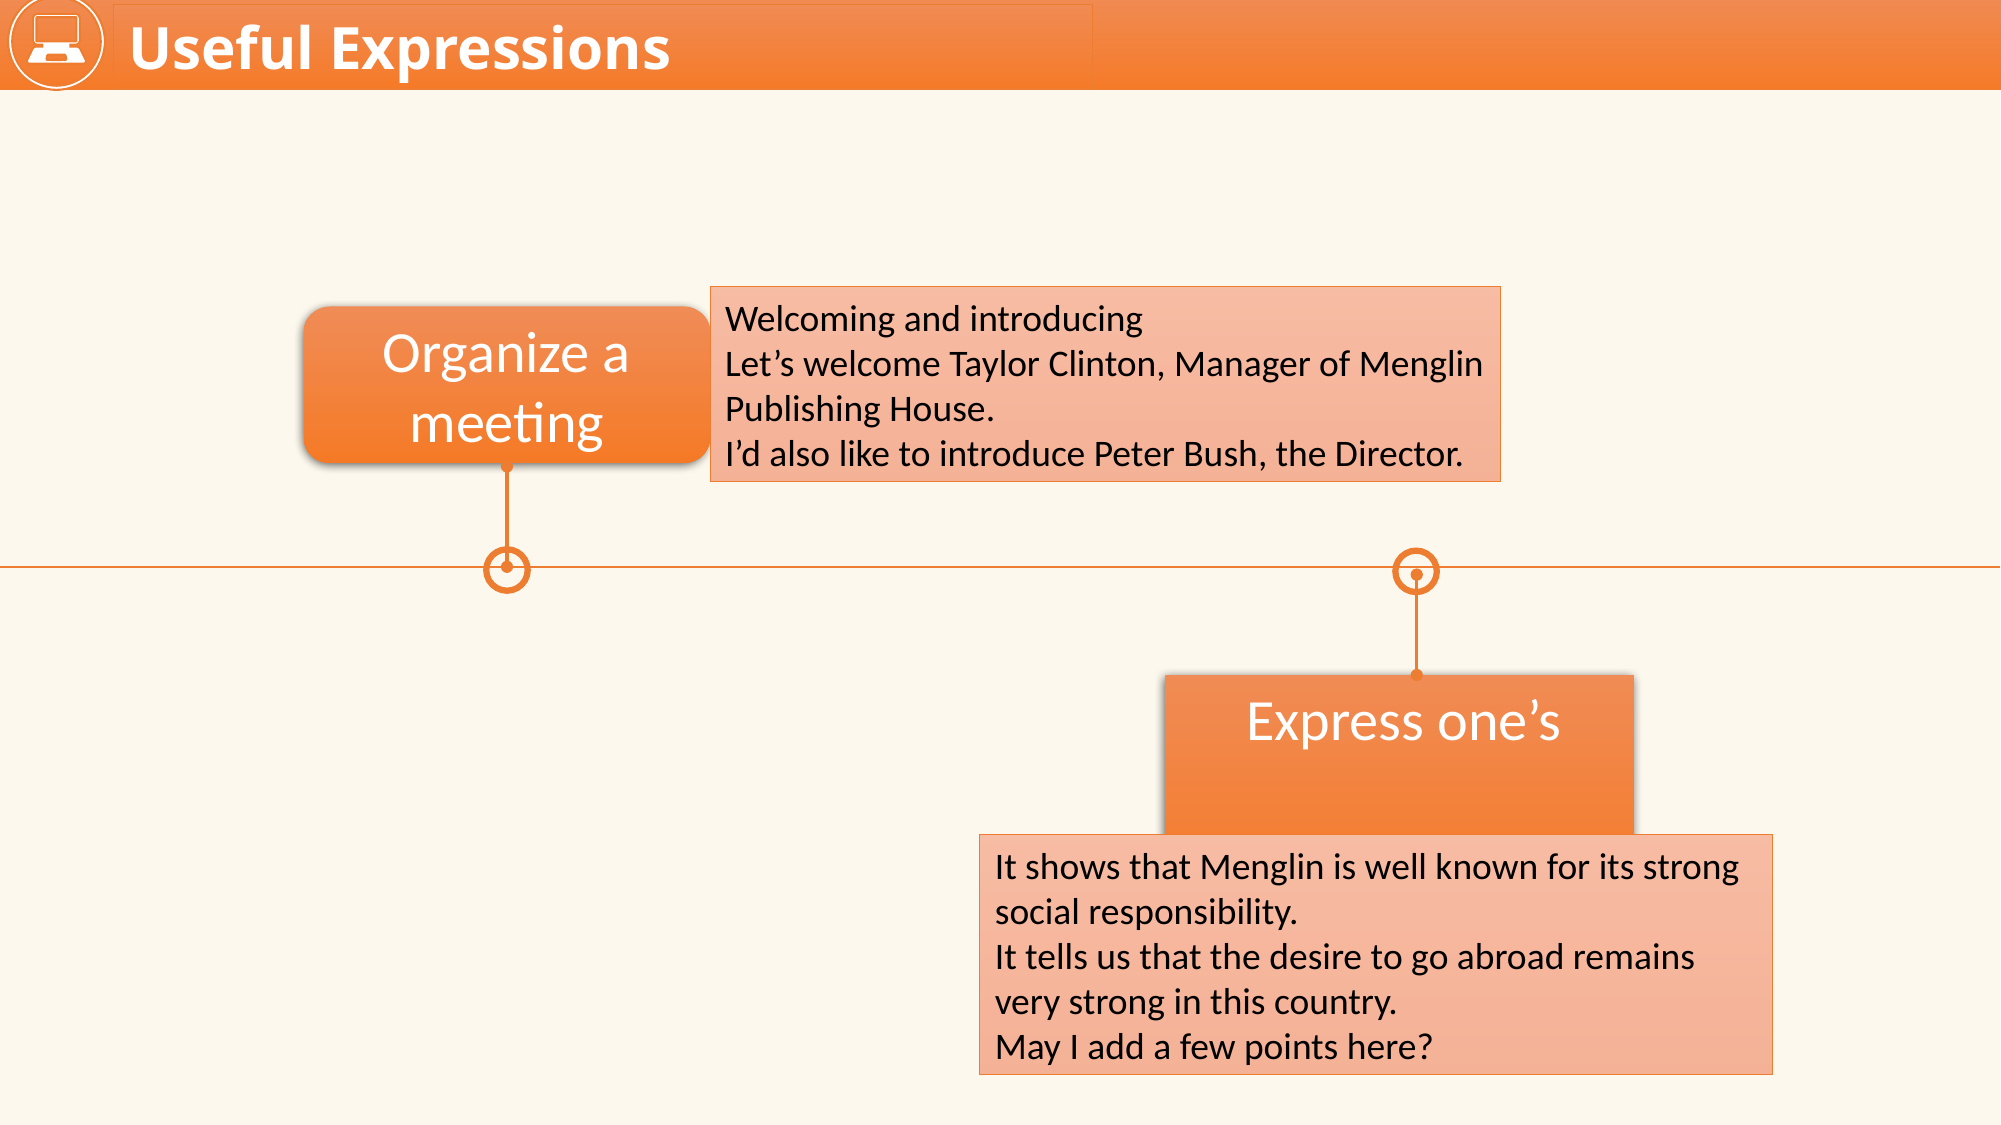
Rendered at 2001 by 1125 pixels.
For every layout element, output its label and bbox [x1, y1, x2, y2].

text_box [979, 674, 1773, 1075]
text_box [8, 0, 105, 90]
text_box [105, 0, 2000, 90]
text_box [0, 0, 8, 90]
text_box [486, 466, 528, 591]
text_box [303, 286, 1501, 483]
text_box [1395, 550, 1437, 675]
